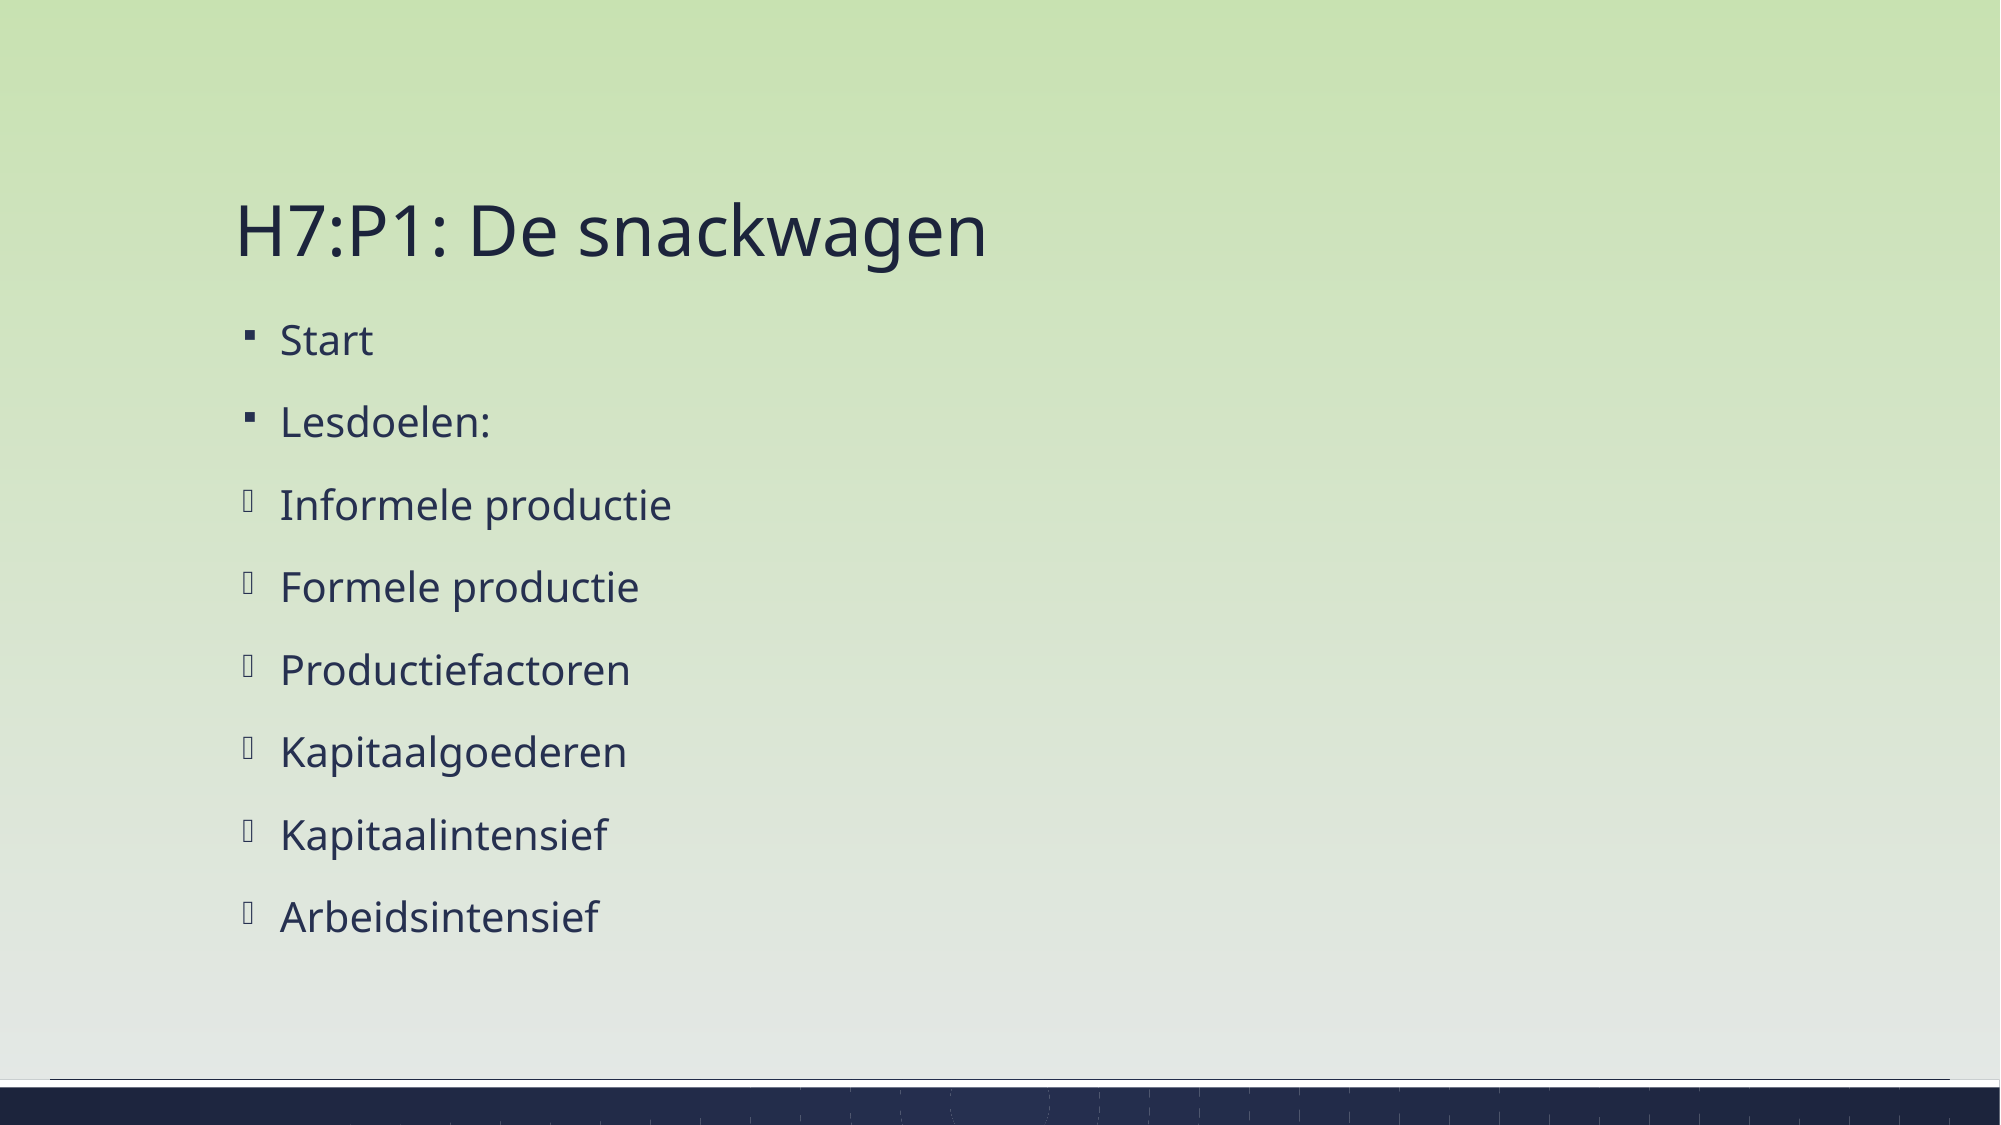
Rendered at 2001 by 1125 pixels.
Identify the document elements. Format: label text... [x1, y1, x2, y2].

title H7:P1: De snackwagen [219, 76, 1780, 279]
list Start Lesdoelen: Informele productie Formele productie Productiefactoren Kapitaalgoederen Kapitaalintensief Arbeidsintensief [219, 311, 1780, 990]
